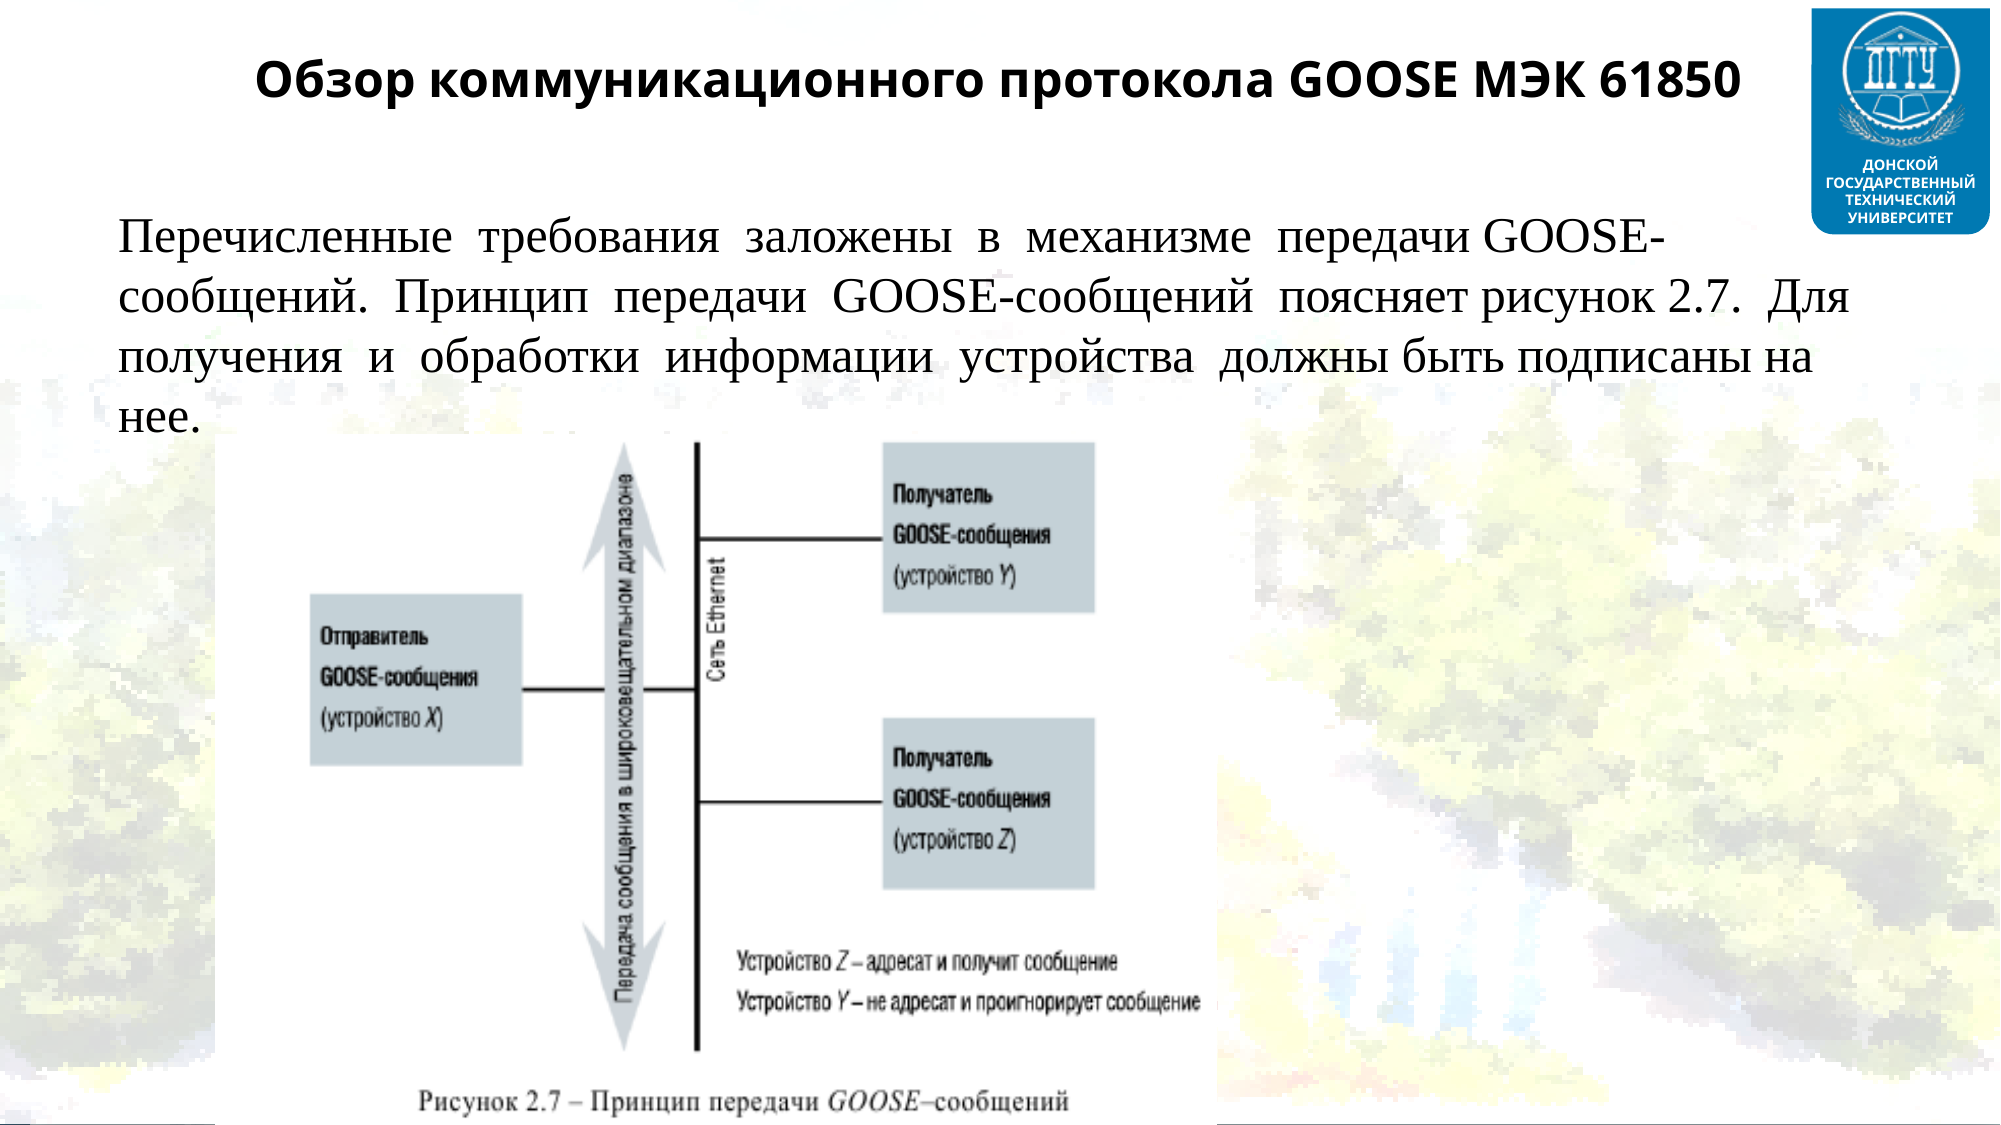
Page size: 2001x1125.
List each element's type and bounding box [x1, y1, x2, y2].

text_box [1801, 8, 2000, 236]
picture [0, 0, 2000, 1125]
